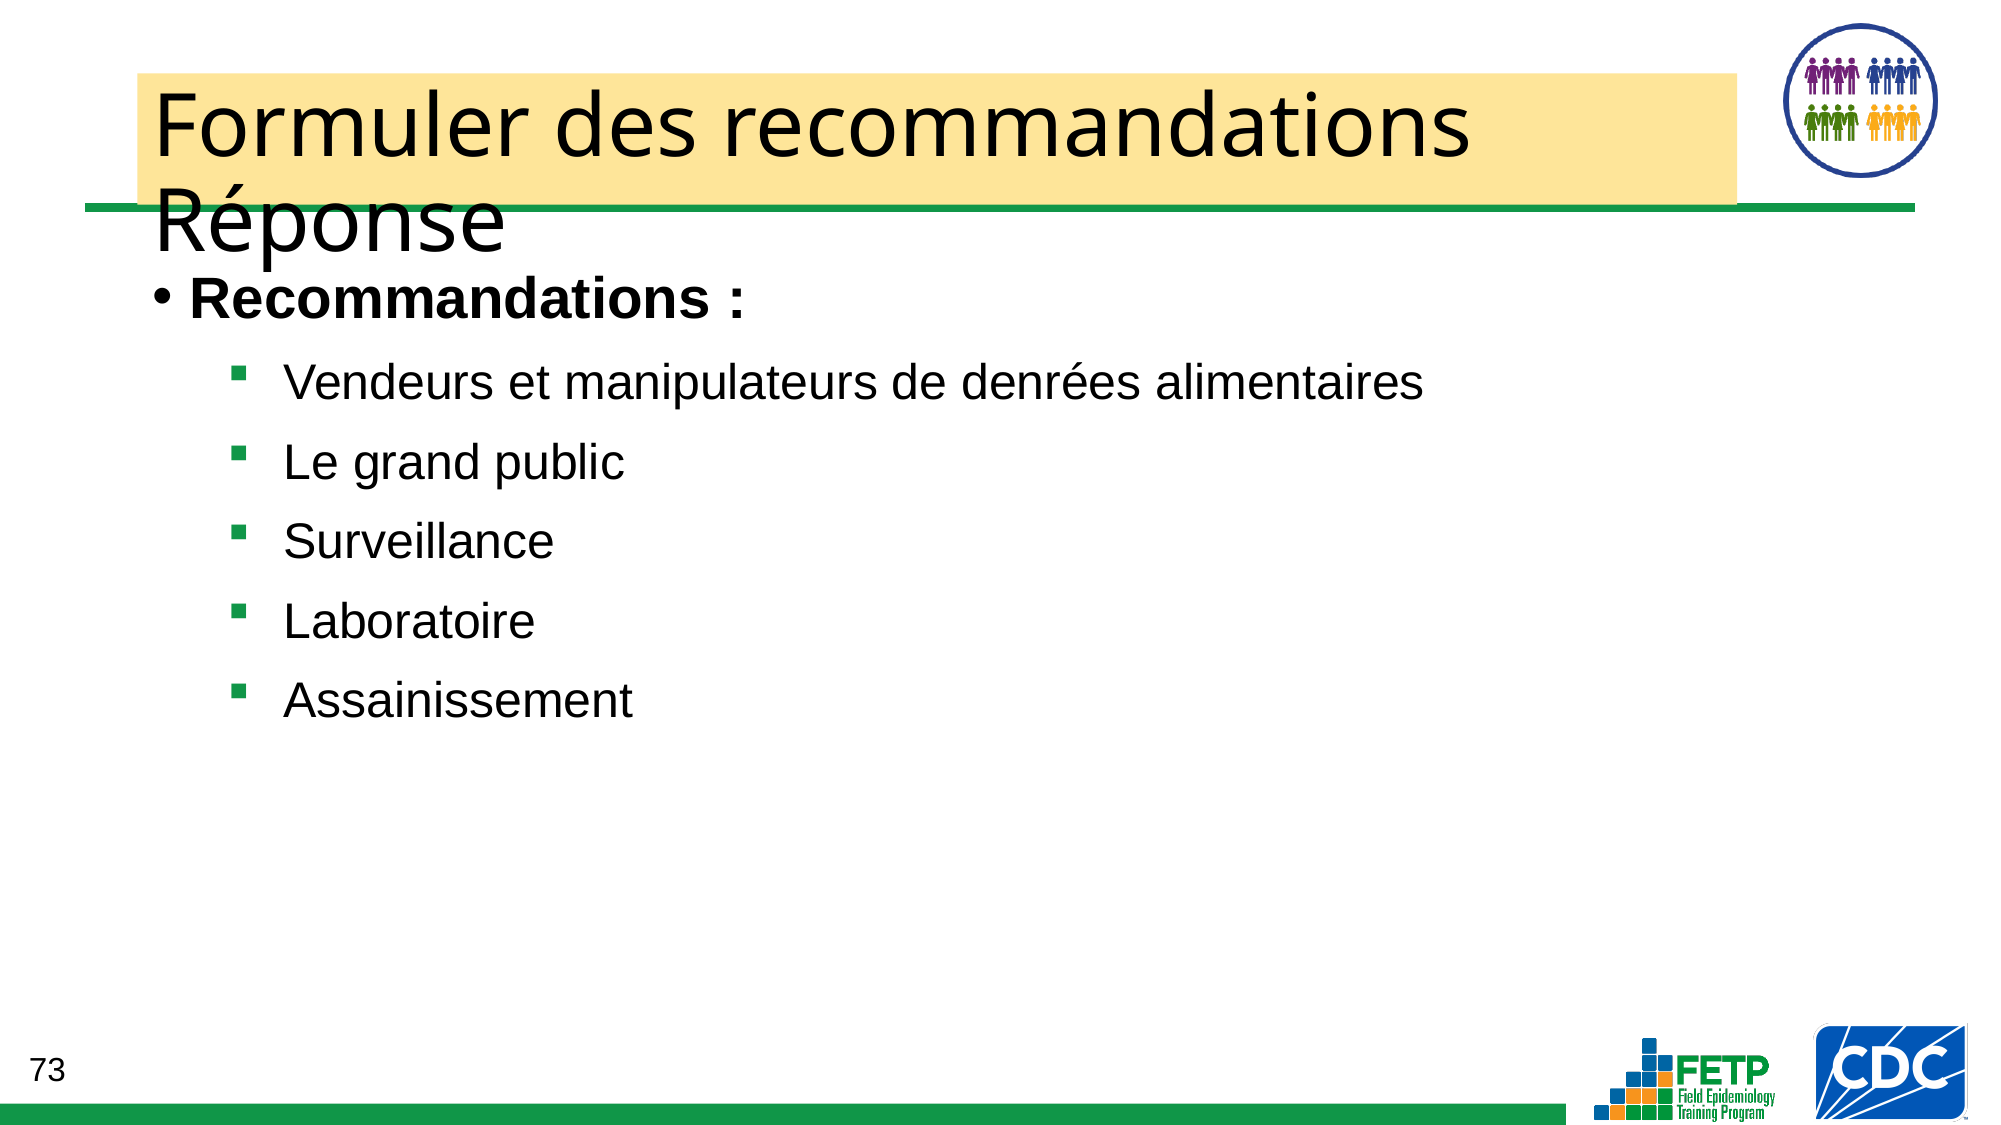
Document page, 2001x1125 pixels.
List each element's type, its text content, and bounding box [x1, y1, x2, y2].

title Formuler des recommandations Réponse [137, 73, 1738, 205]
picture [1594, 1038, 1775, 1122]
picture [1783, 23, 1938, 178]
list Recommandations : Vendeurs et manipulateurs de denrées alimentaires Le grand public Surveillance Laboratoire Assainissement [137, 242, 1863, 1004]
picture [1813, 1023, 1968, 1122]
